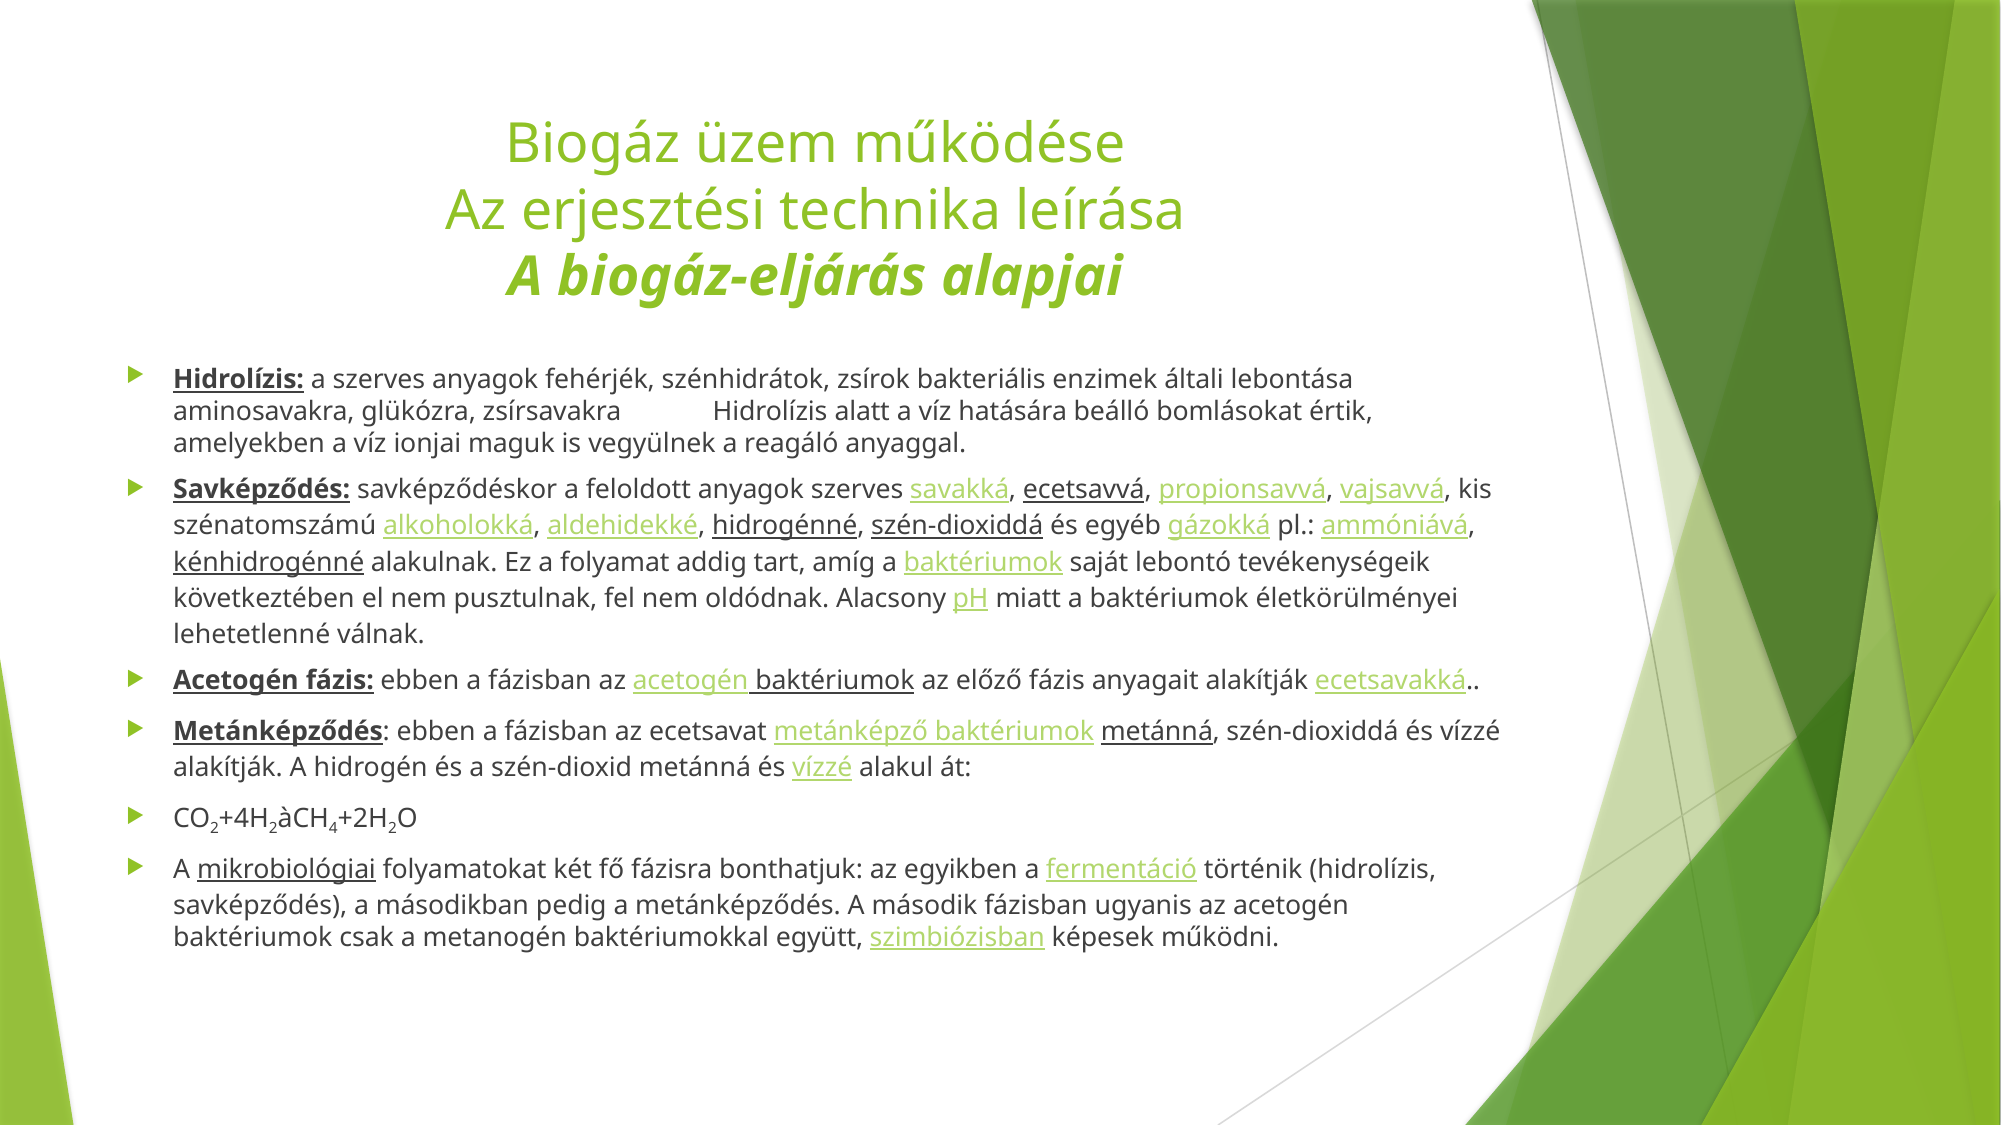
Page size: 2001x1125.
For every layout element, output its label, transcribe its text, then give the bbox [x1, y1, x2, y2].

title Biogáz üzem működése Az erjesztési technika leírása A biogáz-eljárás alapjai [111, 99, 1522, 317]
list Hidrolízis: a szerves anyagok fehérjék, szénhidrátok, zsírok bakteriális enzimek általi lebontása aminosavakra, glükózra, zsírsavakra Hidrolízis alatt a víz hatására beálló bomlásokat értik, amelyekben a víz ionjai maguk is vegyülnek a reagáló anyaggal. Savképződés: savképződéskor a feloldott anyagok szerves savakká, ecetsavvá, propionsavvá, vajsavvá, kis szénatomszámú alkoholokká, aldehidekké, hidrogénné, szén-dioxiddá és egyéb gázokká pl.: ammóniává, kénhidrogénné alakulnak. Ez a folyamat addig tart, amíg a baktériumok saját lebontó tevékenységeik következtében el nem pusztulnak, fel nem oldódnak. Alacsony pH miatt a baktériumok életkörülményei lehetetlenné válnak. Acetogén fázis: ebben a fázisban az acetogén baktériumok az előző fázis anyagait alakítják ecetsavakká.. Metánképződés: ebben a fázisban az ecetsavat metánképző baktériumok metánná, szén-dioxiddá és vízzé alakítják. A hidrogén és a szén-dioxid metánná és vízzé alakul át: CO2+4H2àCH4+2H2O A mikrobiológiai folyamatokat két fő fázisra bonthatjuk: az egyikben a fermentáció történik (hidrolízis, savképződés), a másodikban pedig a metánképződés. A második fázisban ugyanis az acetogén baktériumok csak a metanogén baktériumokkal együtt, szimbiózisban képesek működni. [111, 354, 1522, 992]
